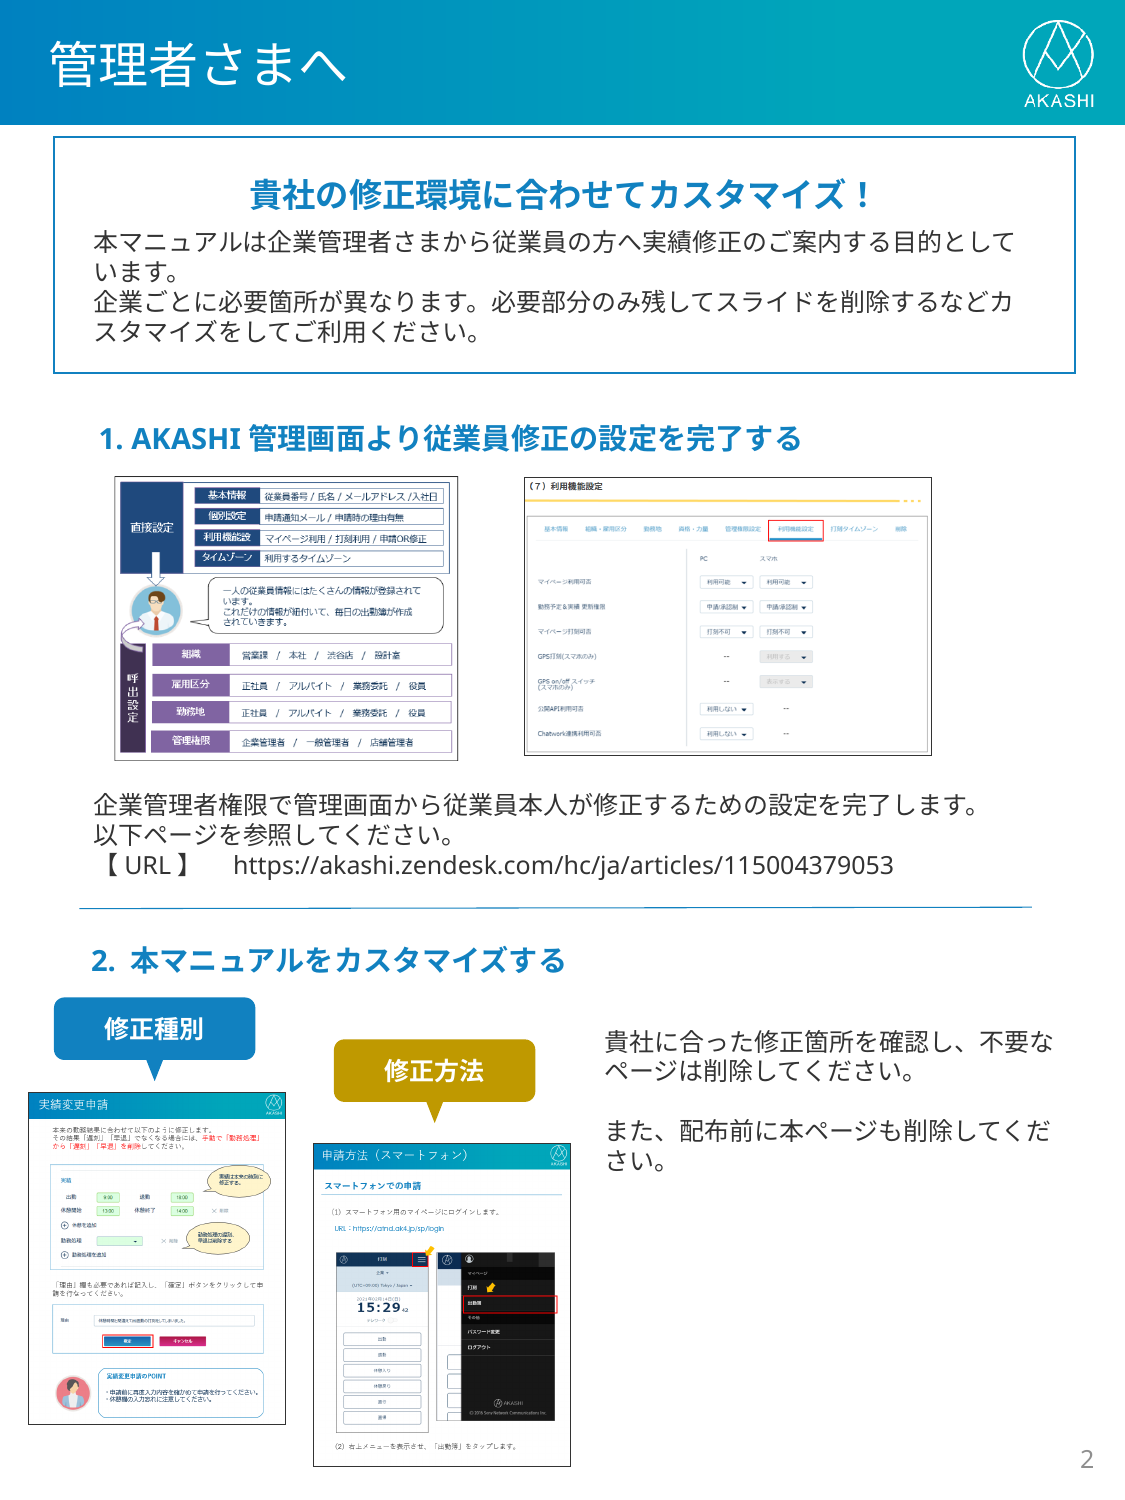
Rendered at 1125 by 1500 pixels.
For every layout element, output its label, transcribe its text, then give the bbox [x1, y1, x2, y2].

text_box 貴社の修正環境に合わせてカスタマイズ！ [53, 136, 1076, 374]
picture [109, 470, 462, 764]
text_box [53, 997, 256, 1082]
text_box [333, 1039, 536, 1124]
picture [1045, 9, 1103, 117]
slide_number 1 [856, 1420, 1110, 1500]
picture [28, 1092, 286, 1425]
picture [313, 1143, 571, 1467]
picture [524, 477, 932, 756]
text_box 企業管理者権限で管理画面から従業員本人が修正するための設定を完了します。 以下ページを参照してください。 【URL】 https://akashi.zendesk.com/hc/ja/articles/115004379053 [78, 782, 1065, 887]
text_box 1. AKASHI管理画面より従業員修正の設定を完了する [84, 412, 1062, 463]
title 管理者さまへ [33, 0, 1045, 123]
text_box 2. 本マニュアルをカスタマイズする [76, 934, 1054, 985]
picture [52, 1102, 60, 1109]
text_box 貴社に合った修正箇所を確認し、不要なページは削除してください。 また、配布前に本ページも削除してください。 [589, 1018, 1089, 1183]
